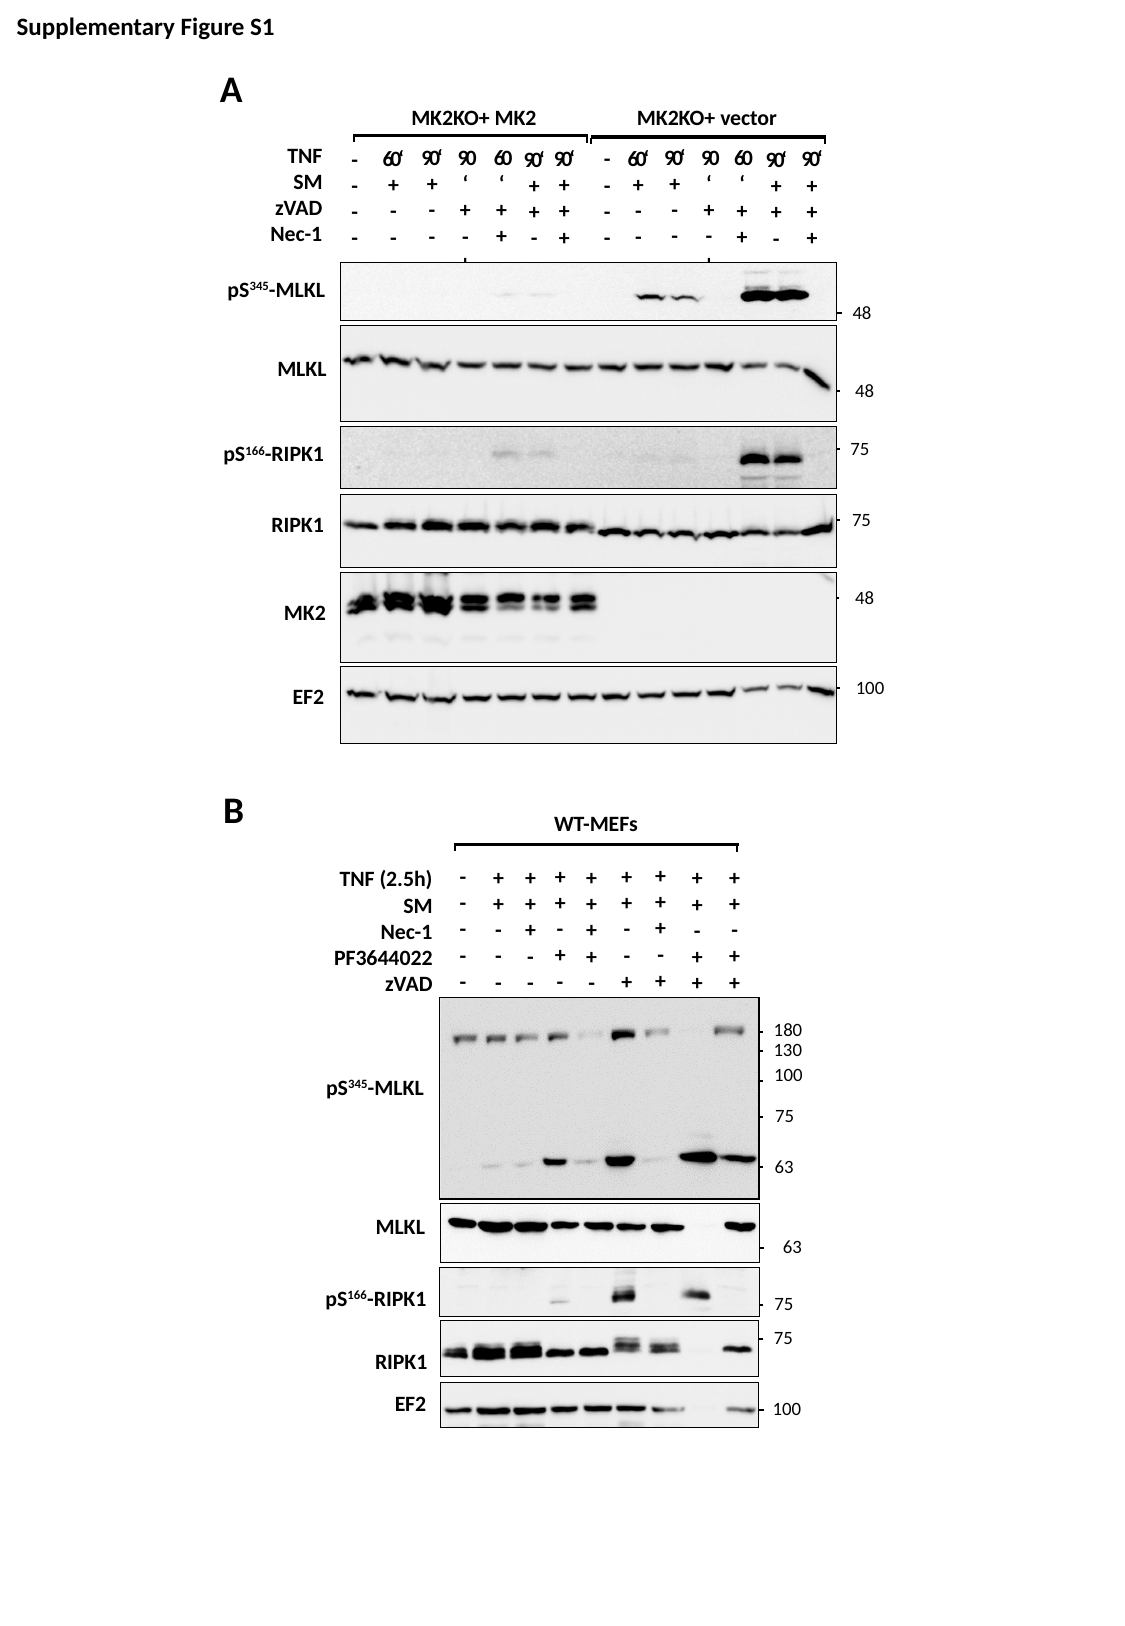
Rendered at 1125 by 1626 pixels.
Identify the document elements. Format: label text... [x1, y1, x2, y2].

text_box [340, 426, 885, 489]
text_box EF2 [267, 675, 339, 717]
text_box pS345-MLKL [204, 268, 340, 336]
text_box MK2 [267, 591, 340, 633]
text_box MLKL [243, 347, 340, 388]
text_box Supplementary Figure S1 [1, 6, 304, 58]
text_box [340, 325, 884, 422]
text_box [278, 802, 818, 1428]
text_box A [205, 57, 258, 117]
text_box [340, 572, 894, 745]
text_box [340, 494, 887, 569]
text_box B [208, 778, 260, 839]
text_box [243, 133, 842, 260]
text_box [353, 95, 826, 145]
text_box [340, 261, 887, 332]
text_box pS166-RIPK1 [202, 432, 339, 500]
text_box RIPK1 [243, 502, 339, 544]
